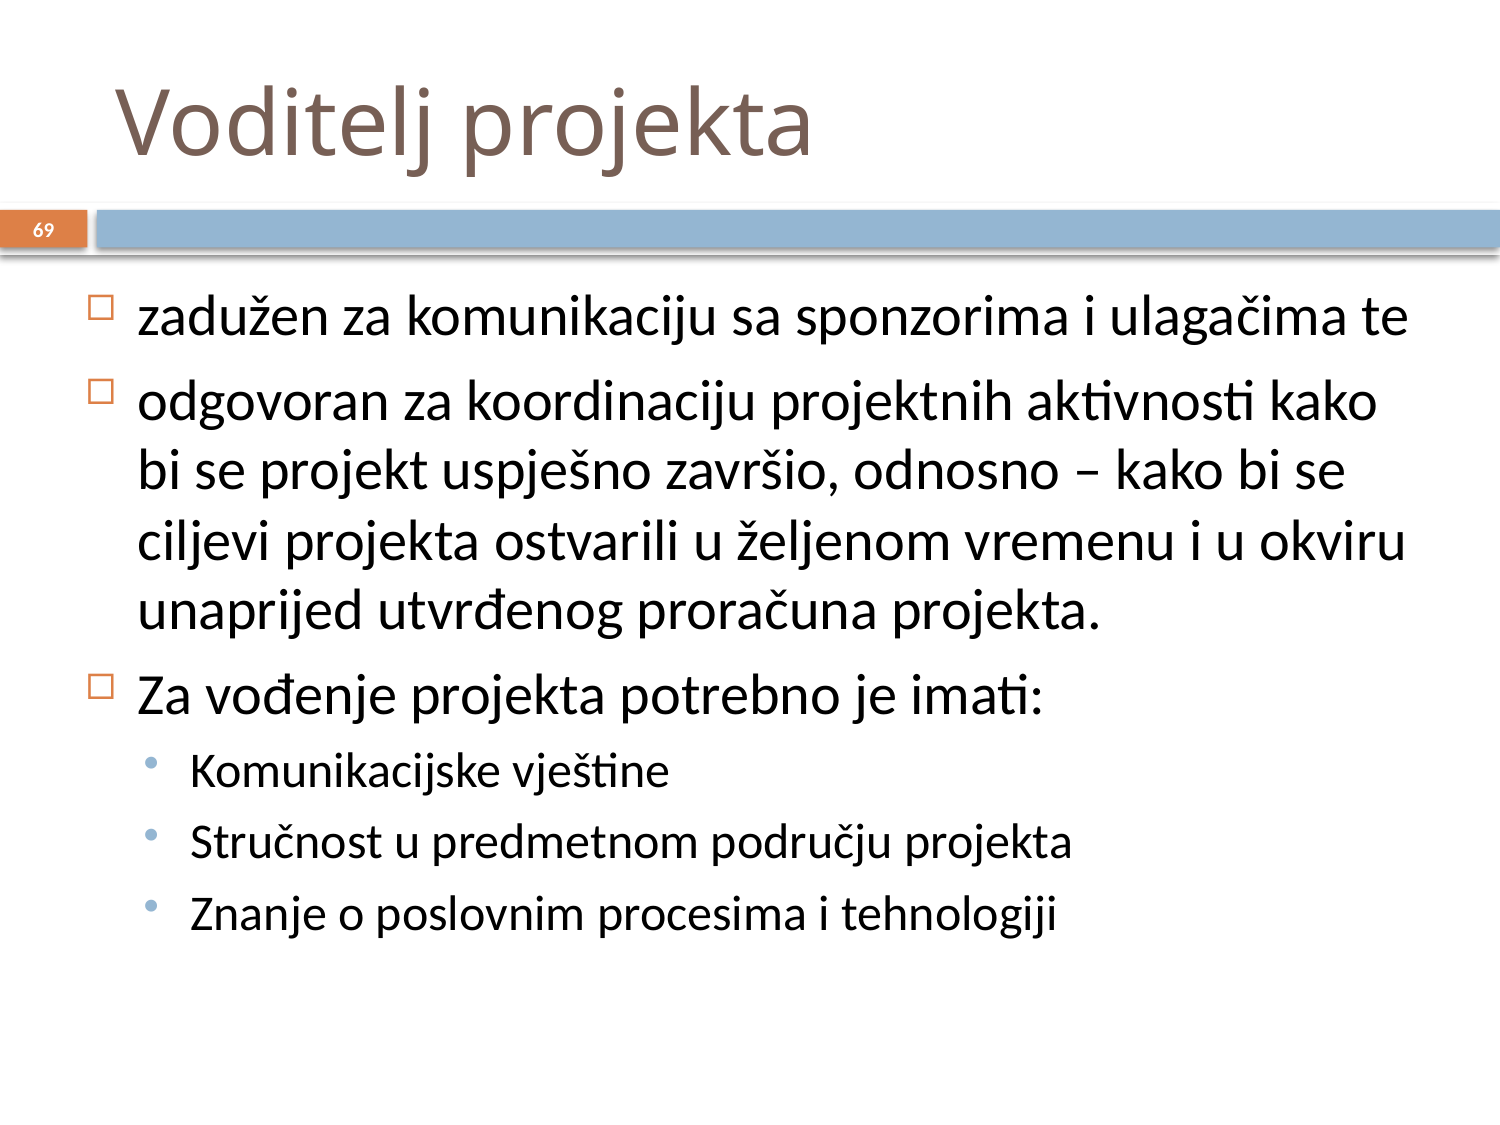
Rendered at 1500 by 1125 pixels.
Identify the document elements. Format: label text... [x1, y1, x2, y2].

title Voditelj projekta [100, 37, 1439, 201]
list zadužen za komunikaciju sa sponzorima i ulagačima te odgovoran za koordinaciju projektnih aktivnosti kako bi se projekt uspješno završio, odnosno – kako bi se ciljevi projekta ostvarili u željenom vremenu i u okviru unaprijed utvrđenog proračuna projekta. Za vođenje projekta potrebno je imati: Komunikacijske vještine Stručnost u predmetnom području projekta Znanje o poslovnim procesima i tehnologiji [70, 269, 1451, 1065]
slide_number 69 [0, 208, 88, 249]
